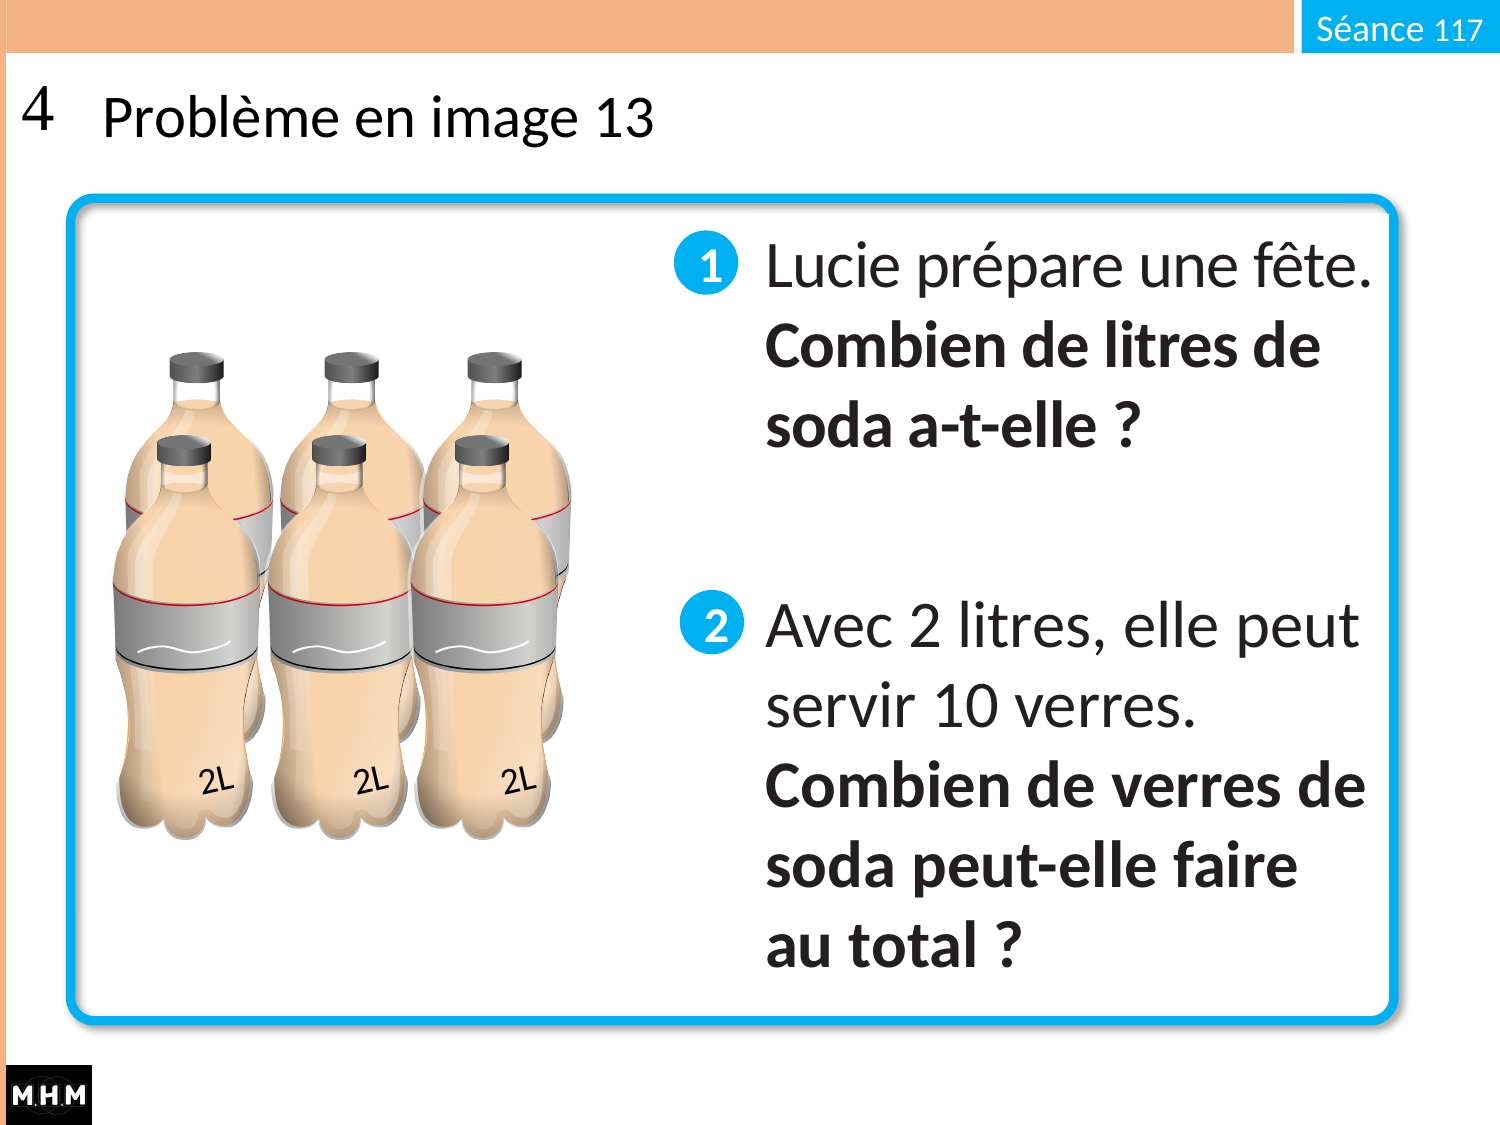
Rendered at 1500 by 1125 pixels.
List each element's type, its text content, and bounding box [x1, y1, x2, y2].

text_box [70, 352, 610, 840]
picture [6, 1065, 92, 1125]
text_box [69, 197, 1395, 1022]
text_box 1 [672, 229, 740, 296]
title Problème en image 13 [87, 32, 1382, 158]
text_box 2 [678, 588, 746, 656]
text_box Lucie prépare une fête. Combien de litres de soda a-t-elle ? Avec 2 litres, elle peut servir 10 verres. Combien de verres de soda peut-elle faire au total ? [749, 213, 1389, 875]
